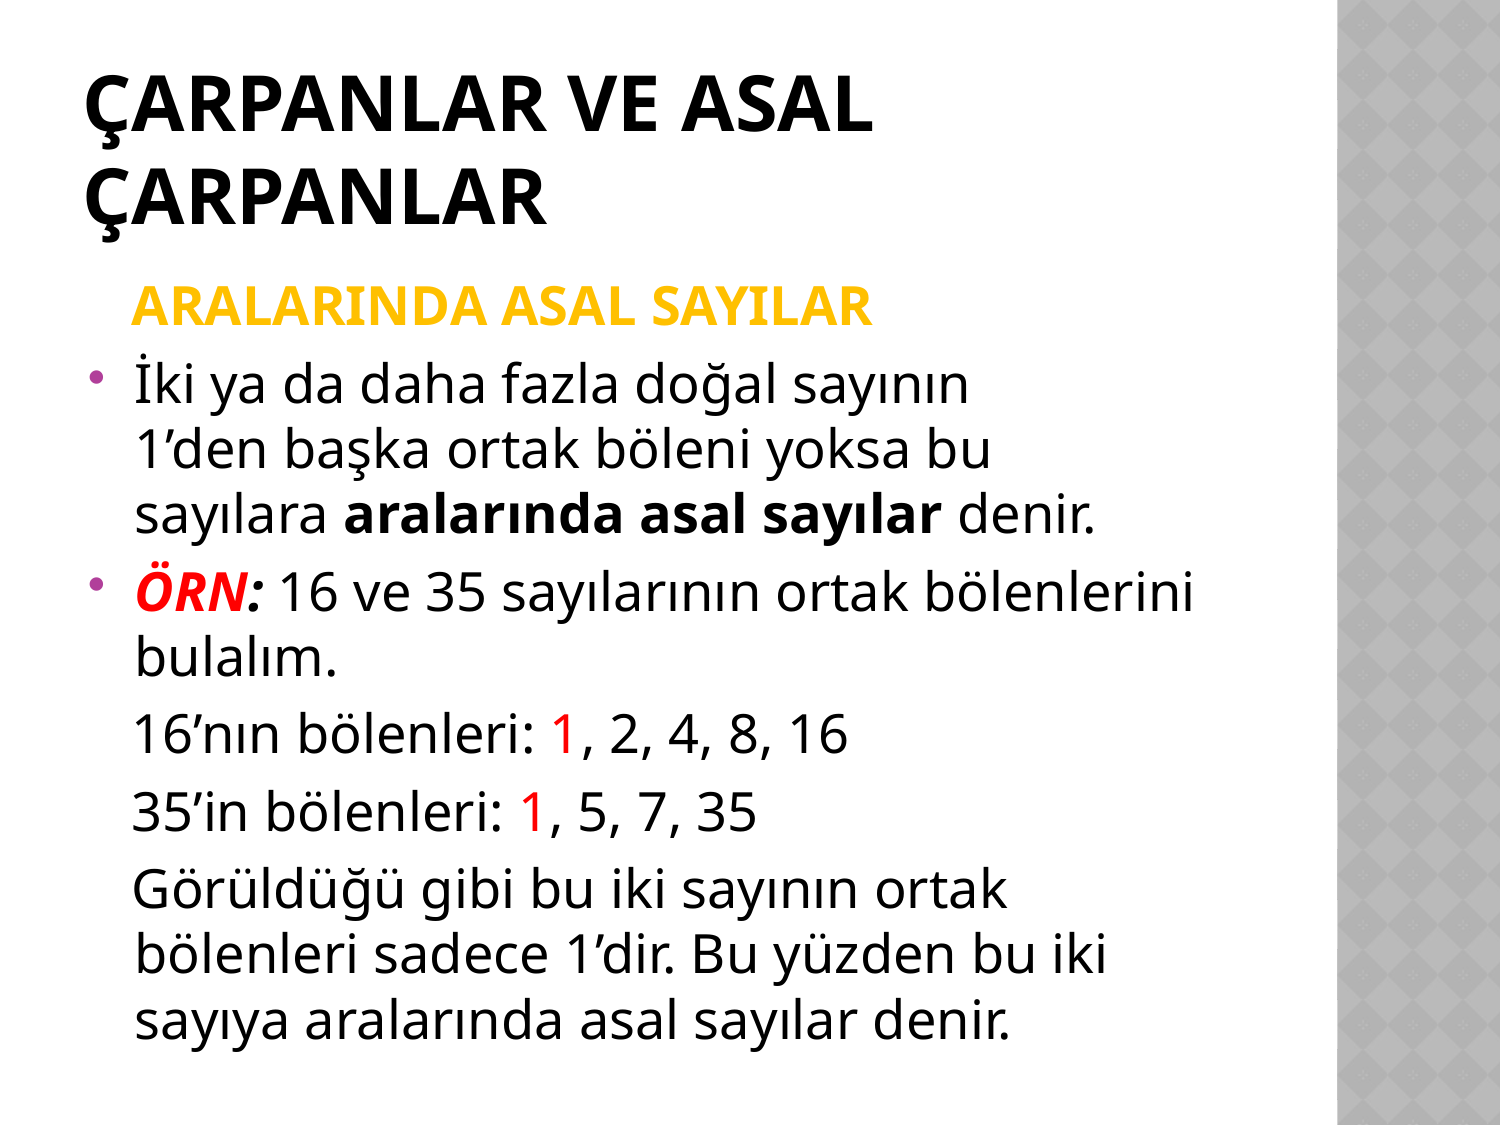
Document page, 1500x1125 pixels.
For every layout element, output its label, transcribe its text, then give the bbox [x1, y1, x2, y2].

list ARALARINDA ASAL SAYILAR İki ya da daha fazla doğal sayının 1’den başka ortak böleni yoksa bu sayılara aralarında asal sayılar denir. ÖRN: 16 ve 35 sayılarının ortak bölenlerini bulalım. 16’nın bölenleri: 1, 2, 4, 8, 16 35’in bölenleri: 1, 5, 7, 35 Görüldüğü gibi bu iki sayının ortak bölenleri sadece 1’dir. Bu yüzden bu iki sayıya aralarında asal sayılar denir. [75, 264, 1263, 1059]
title Çarpanlar ve asal çarpanlar [75, 52, 1263, 240]
